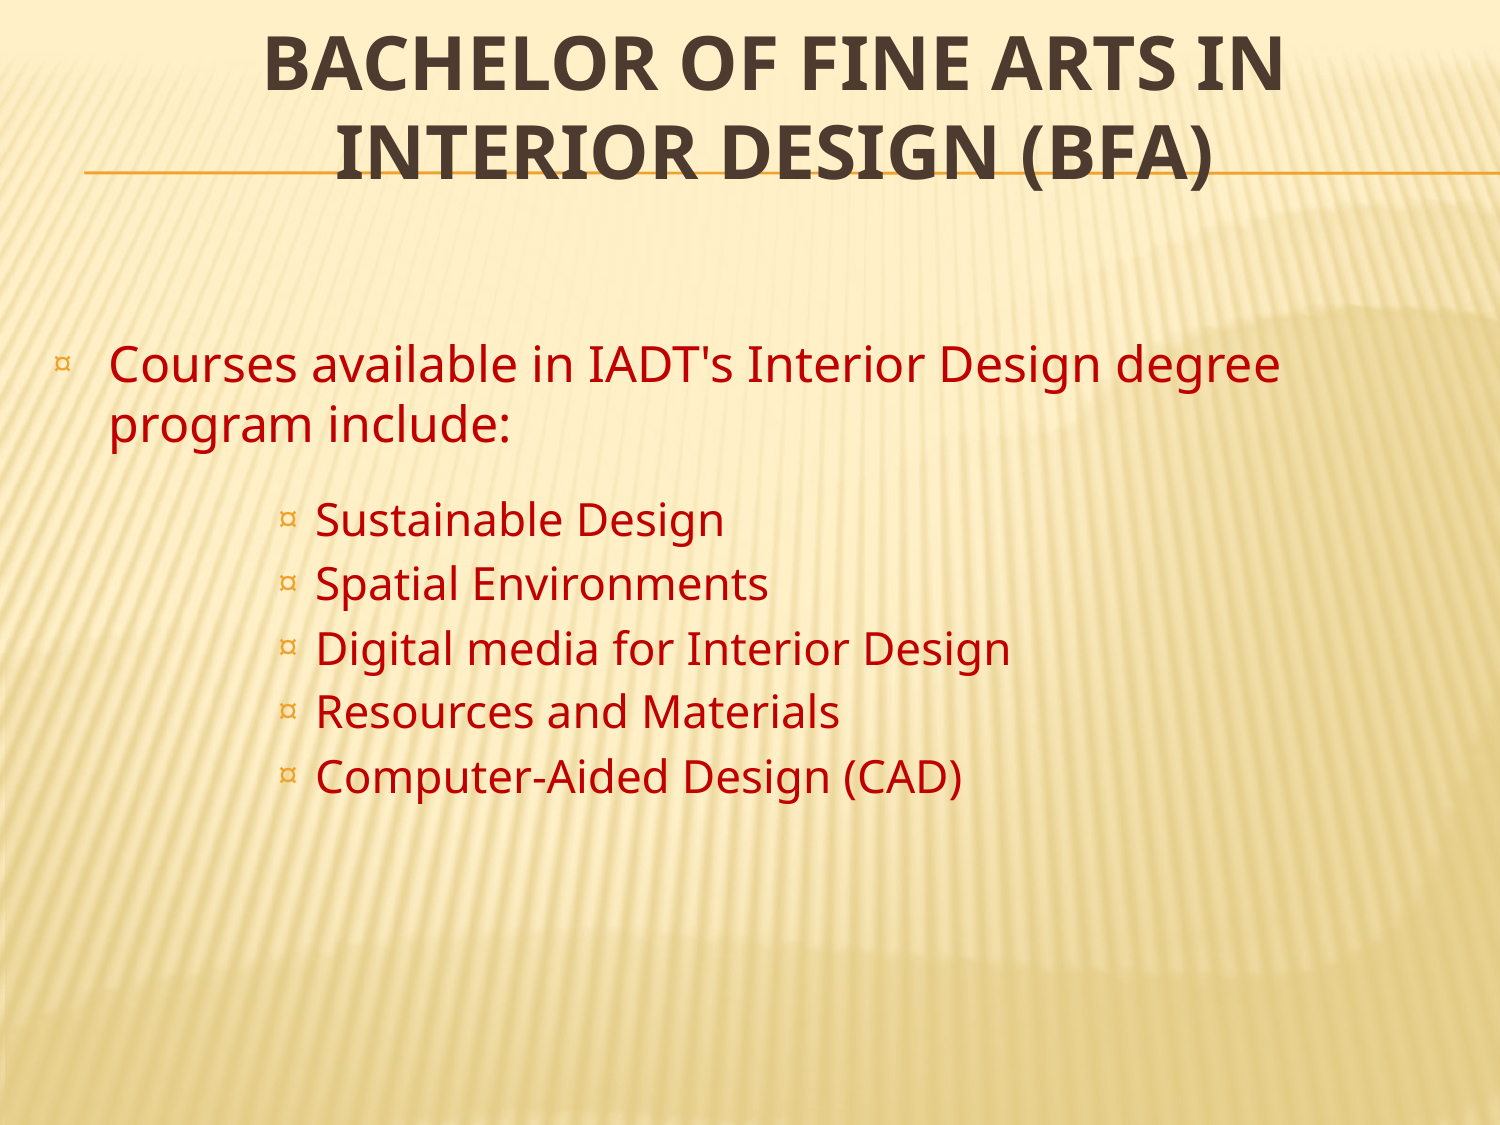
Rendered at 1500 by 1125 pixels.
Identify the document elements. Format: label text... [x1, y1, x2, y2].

title Bachelor of Fine Arts in Interior Design (BFA) [174, 62, 1375, 238]
list Courses available in IADT's Interior Design degree program include: Sustainable Design Spatial Environments Digital media for Interior Design Resources and Materials Computer-Aided Design (CAD) [37, 324, 1463, 901]
